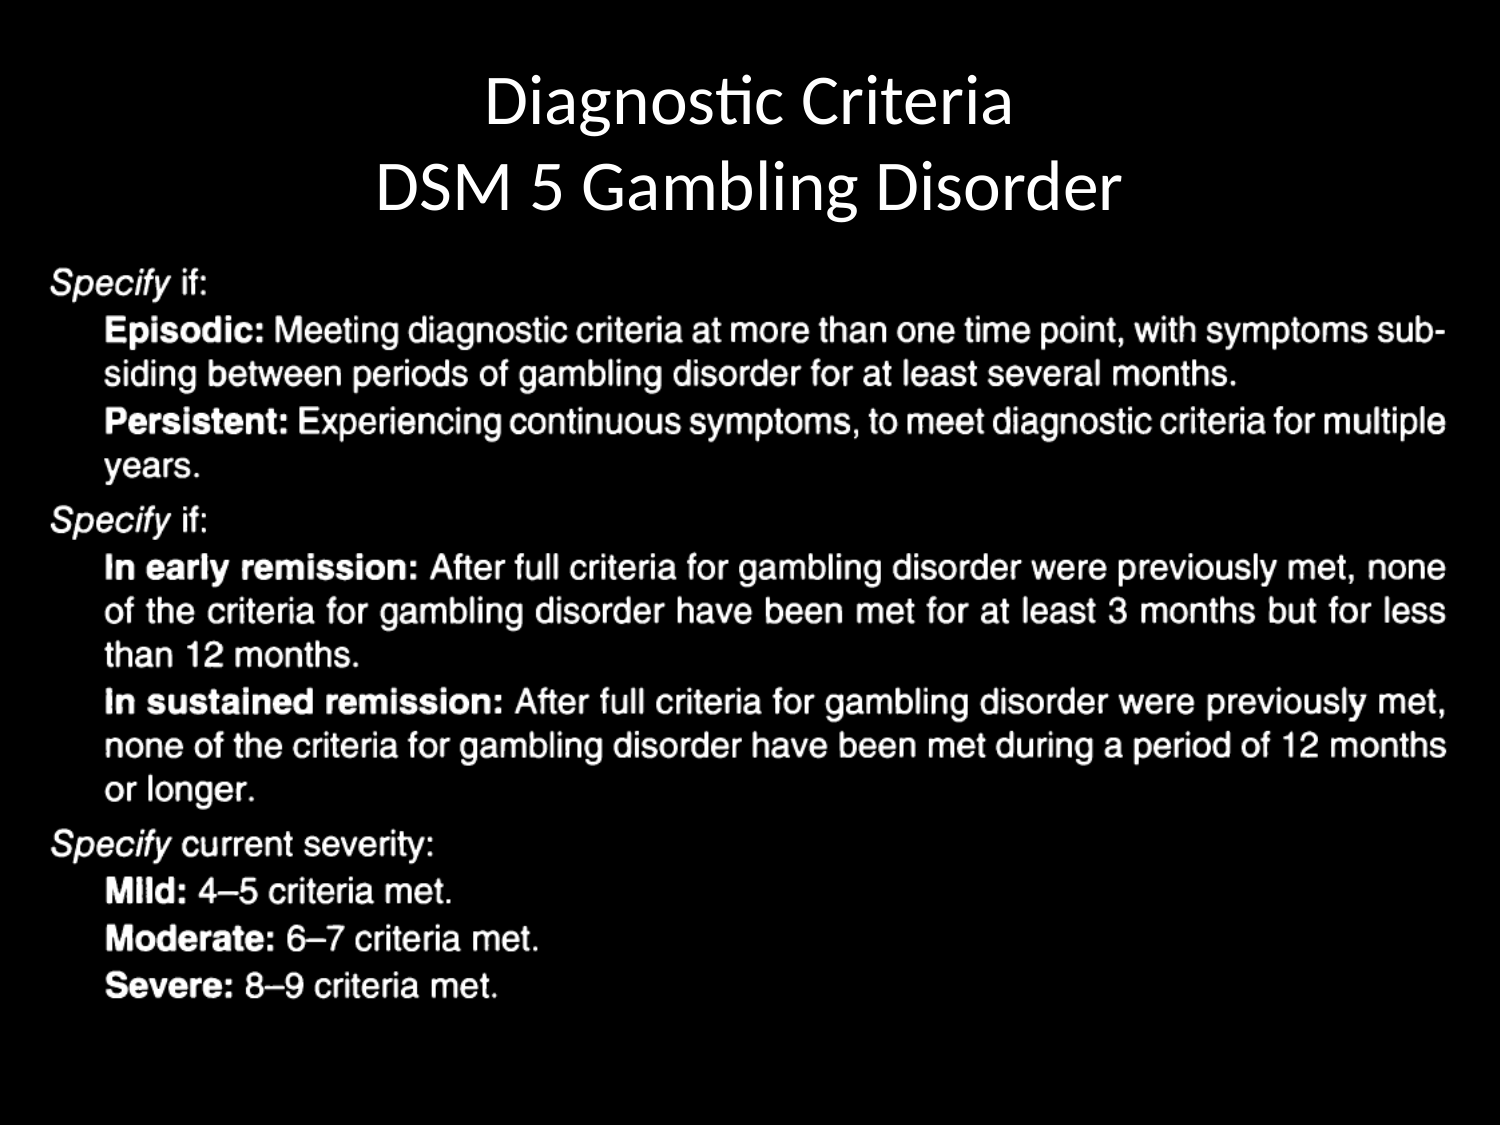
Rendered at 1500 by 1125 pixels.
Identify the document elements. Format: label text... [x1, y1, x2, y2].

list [47, 262, 1453, 1006]
title Diagnostic Criteria DSM 5 Gambling Disorder [75, 45, 1425, 233]
